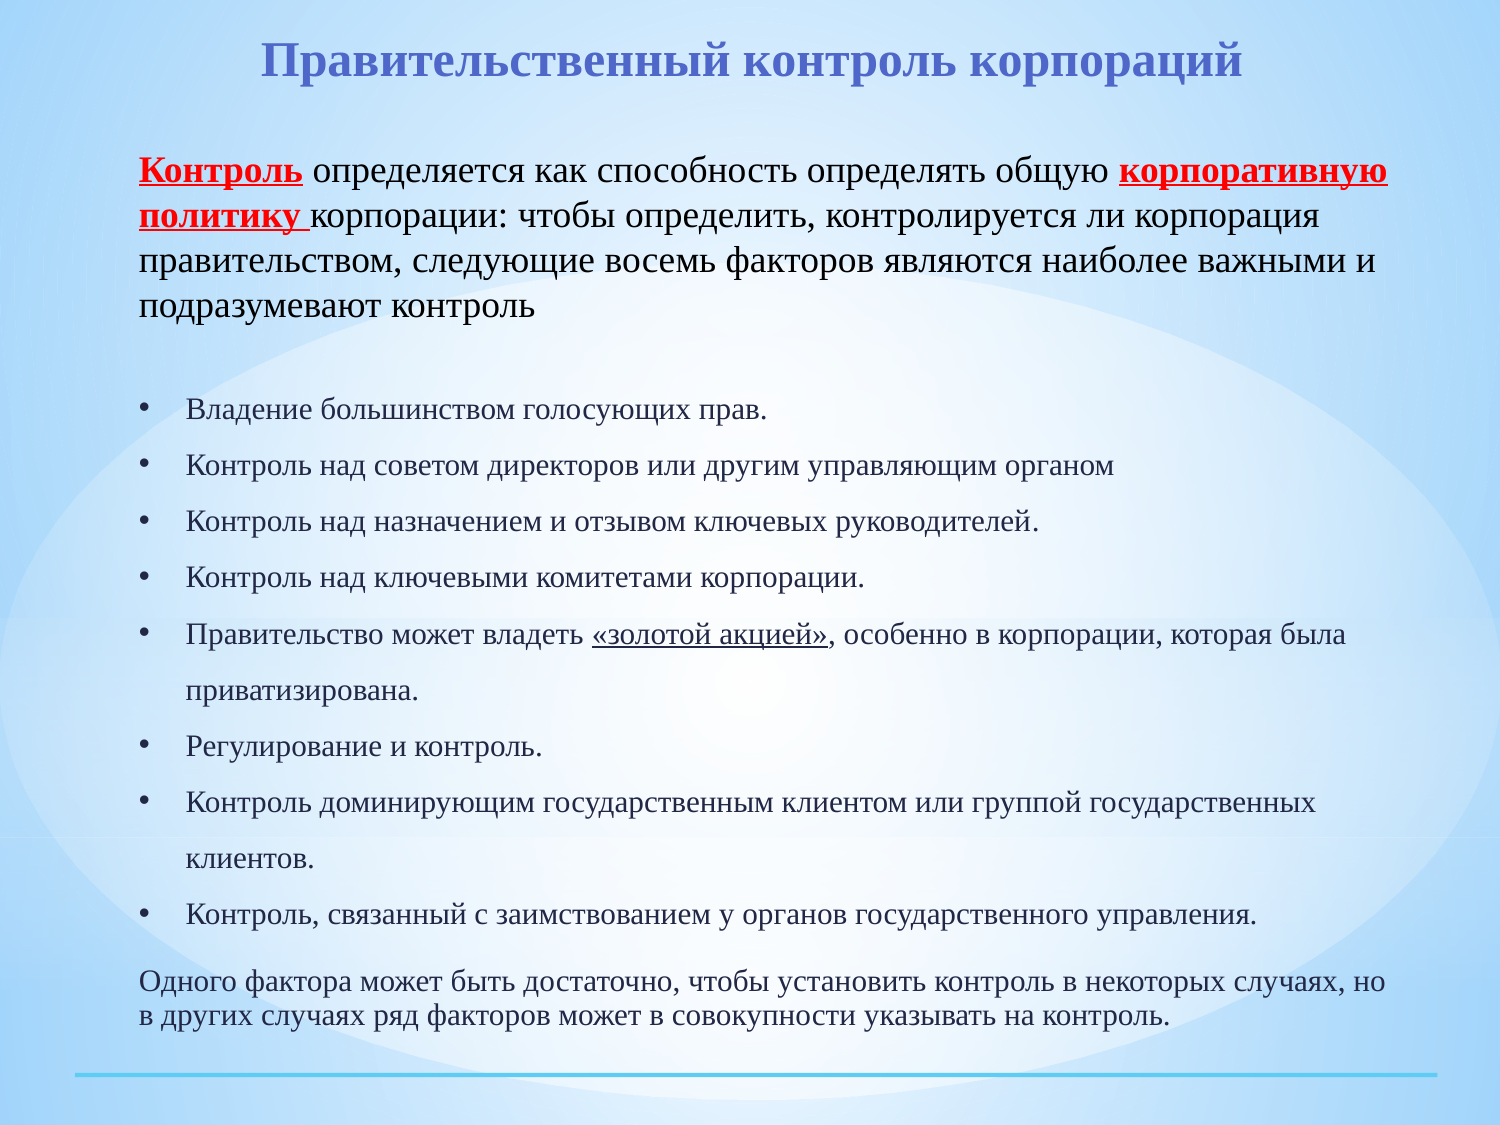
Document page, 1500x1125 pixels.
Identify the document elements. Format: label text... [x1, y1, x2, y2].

text_box Контроль определяется как способность определять общую корпоративную политику корпорации: чтобы определить, контролируется ли корпорация правительством, следующие восемь факторов являются наиболее важными и подразумевают контроль Владение большинством голосующих прав. Контроль над советом директоров или другим управляющим органом Контроль над назначением и отзывом ключевых руководителей. Контроль над ключевыми комитетами корпорации. Правительство может владеть «золотой акцией», особенно в корпорации, которая была приватизирована. Регулирование и контроль. Контроль доминирующим государственным клиентом или группой государственных клиентов. Контроль, связанный с заимствованием у органов государственного управления. Одного фактора может быть достаточно, чтобы установить контроль в некоторых случаях, но в других случаях ряд факторов может в совокупности указывать на контроль. [123, 137, 1424, 1040]
text_box Правительственный контроль корпораций [73, 19, 1424, 114]
